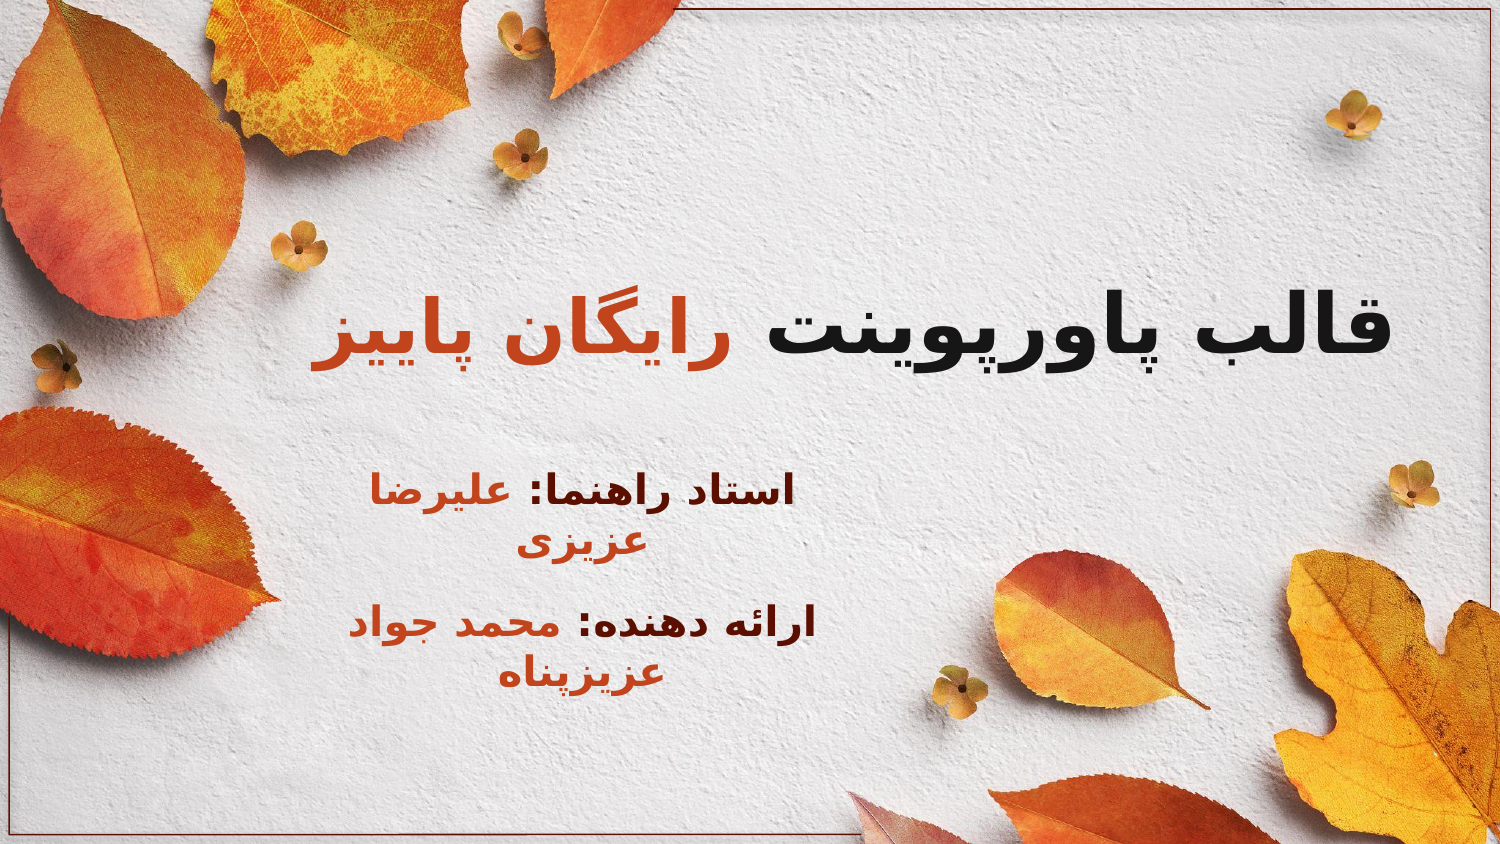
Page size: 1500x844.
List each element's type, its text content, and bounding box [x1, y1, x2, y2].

text_box ارائه دهنده: محمد جواد عزیزپناه [295, 587, 870, 703]
picture [0, 0, 1500, 844]
text_box قالب پاورپوینت رایگان پاییز [212, 212, 1500, 378]
text_box استاد راهنما: علیرضا عزیزی [295, 455, 870, 570]
